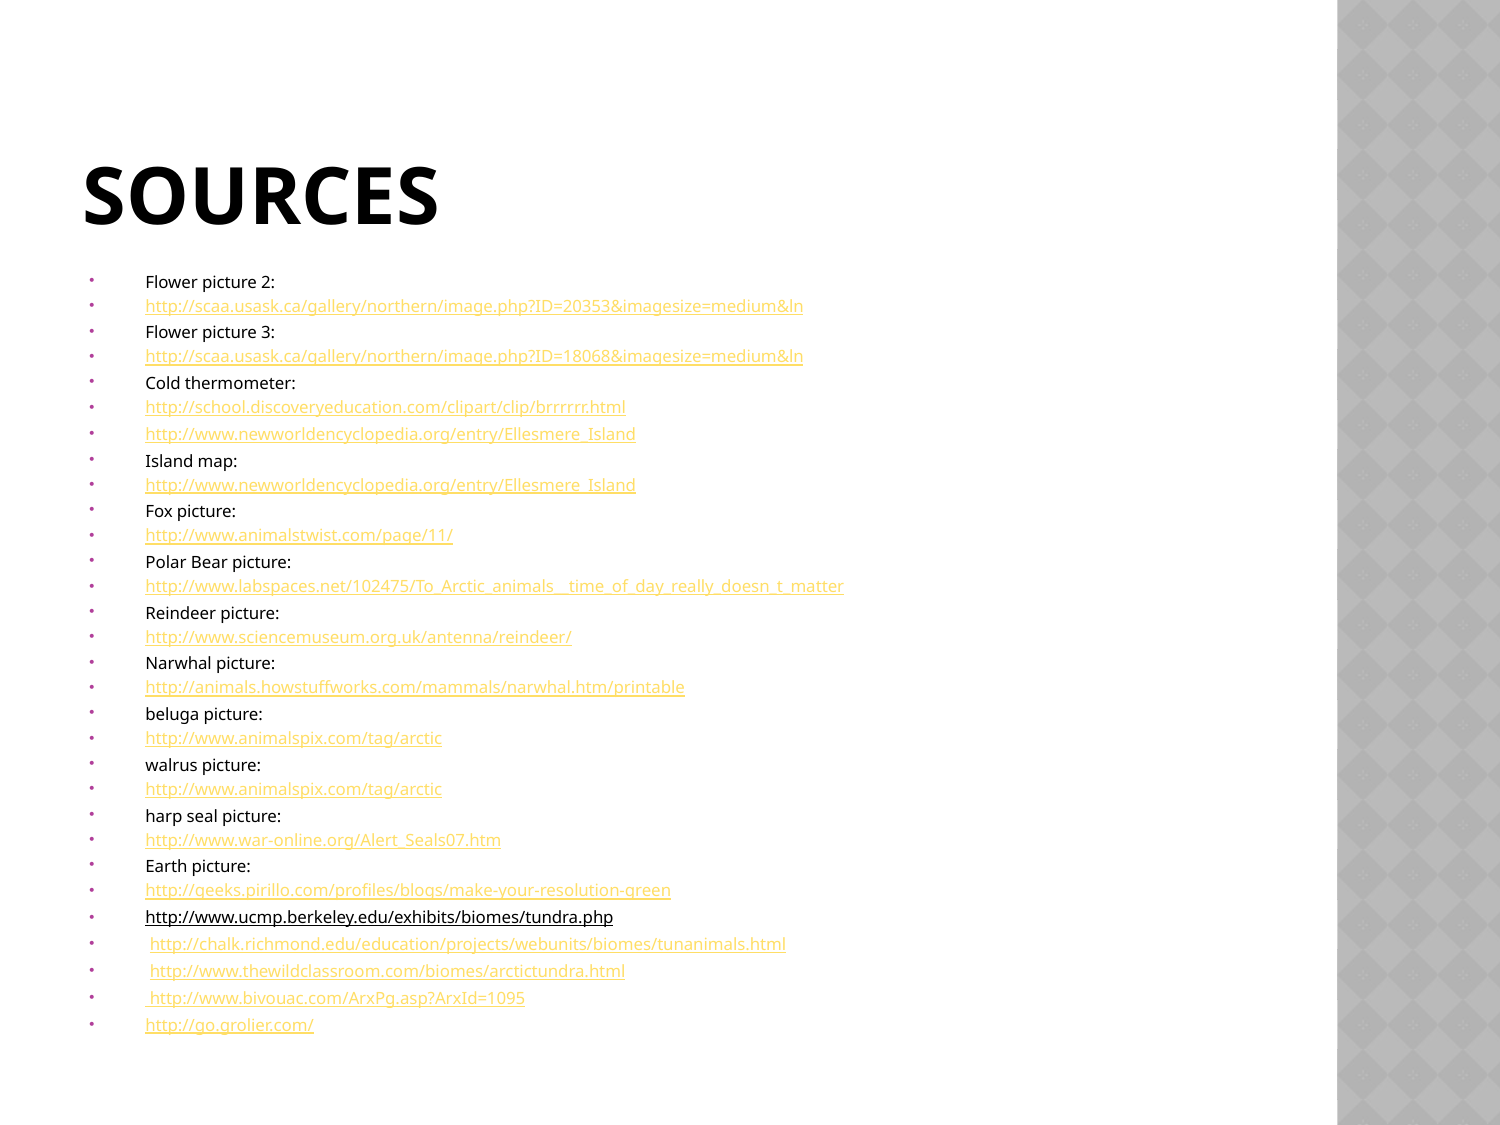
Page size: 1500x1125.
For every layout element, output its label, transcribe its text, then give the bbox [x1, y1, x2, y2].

list Flower picture 2: http://scaa.usask.ca/gallery/northern/image.php?ID=20353&imagesize=medium&ln Flower picture 3: http://scaa.usask.ca/gallery/northern/image.php?ID=18068&imagesize=medium&ln Cold thermometer: http://school.discoveryeducation.com/clipart/clip/brrrrrr.html http://www.newworldencyclopedia.org/entry/Ellesmere_Island Island map: http://www.newworldencyclopedia.org/entry/Ellesmere_Island Fox picture: http://www.animalstwist.com/page/11/ Polar Bear picture: http://www.labspaces.net/102475/To_Arctic_animals__time_of_day_really_doesn_t_matter Reindeer picture: http://www.sciencemuseum.org.uk/antenna/reindeer/ Narwhal picture: http://animals.howstuffworks.com/mammals/narwhal.htm/printable beluga picture: http://www.animalspix.com/tag/arctic walrus picture: http://www.animalspix.com/tag/arctic harp seal picture: http://www.war-online.org/Alert_Seals07.htm Earth picture: http://geeks.pirillo.com/profiles/blogs/make-your-resolution-green http://www.ucmp.berkeley.edu/exhibits/biomes/tundra.php http://chalk.richmond.edu/education/projects/webunits/biomes/tunanimals.html http://www.thewildclassroom.com/biomes/arctictundra.html http://www.bivouac.com/ArxPg.asp?ArxId=1095 http://go.grolier.com/ [75, 264, 1263, 1059]
title Sources [75, 52, 1263, 240]
